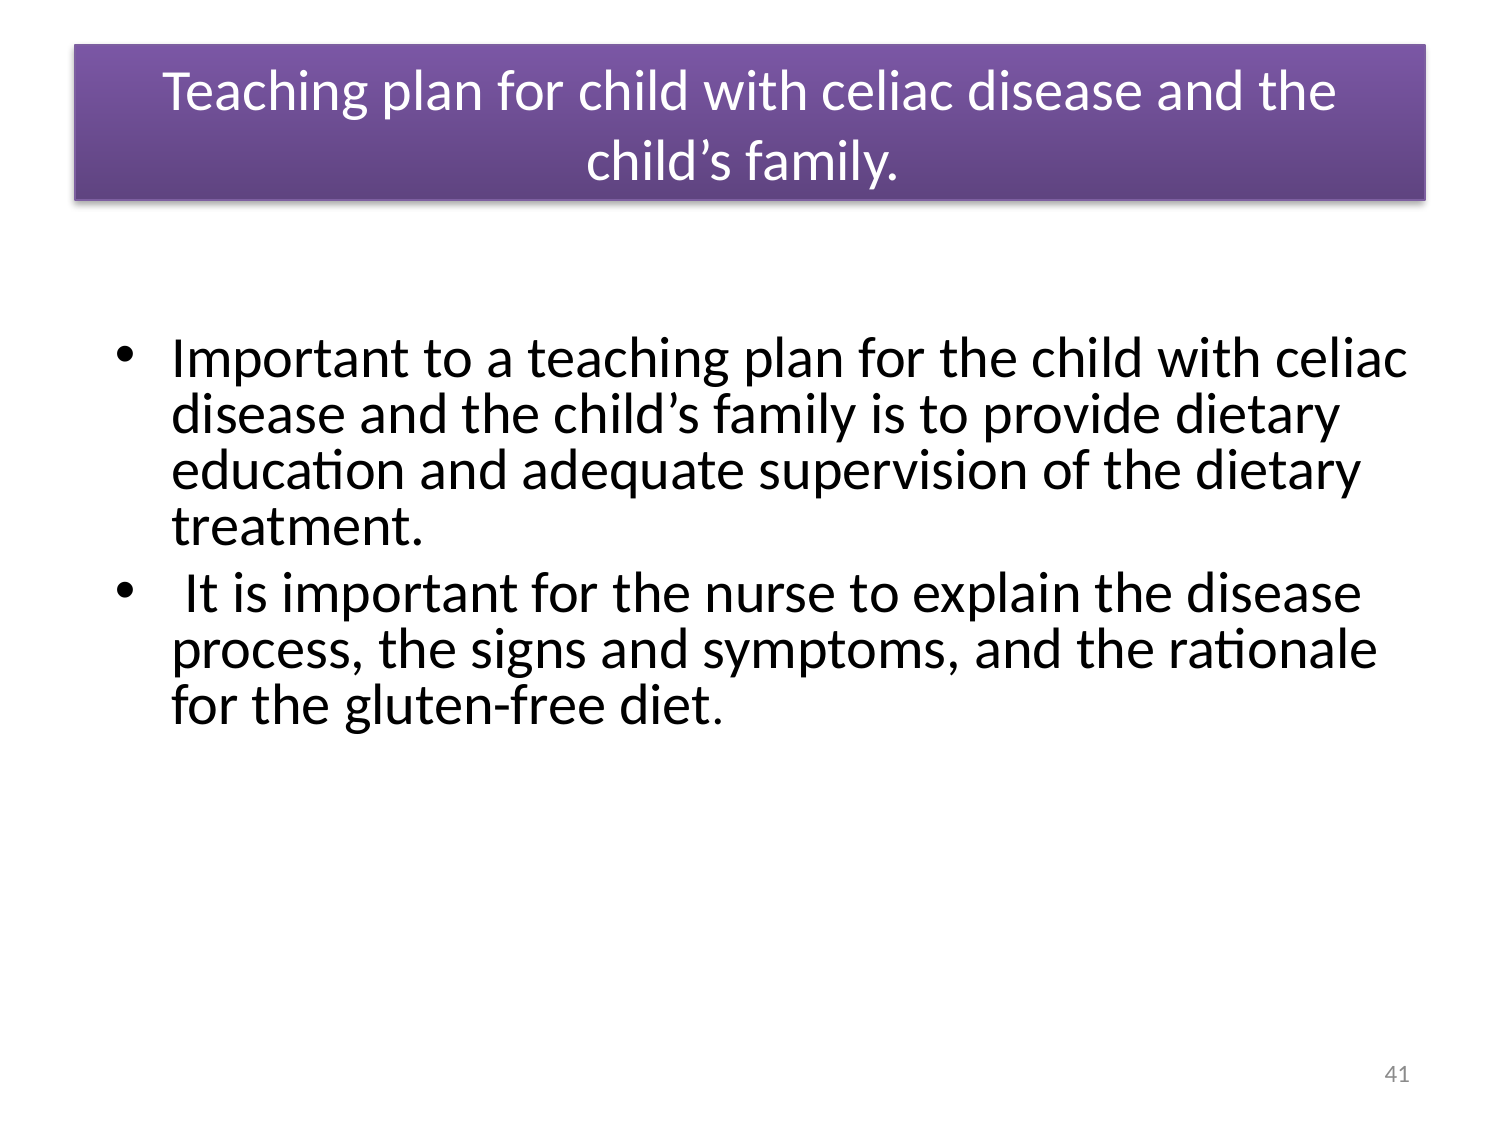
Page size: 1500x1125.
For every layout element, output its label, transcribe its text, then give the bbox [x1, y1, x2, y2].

list Important to a teaching plan for the child with celiac disease and the child’s family is to provide dietary education and adequate supervision of the dietary treatment. It is important for the nurse to explain the disease process, the signs and symptoms, and the rationale for the gluten-free diet. [99, 324, 1468, 775]
title Teaching plan for child with celiac disease and the child’s family. [74, 44, 1426, 201]
slide_number 41 [1074, 1042, 1425, 1103]
